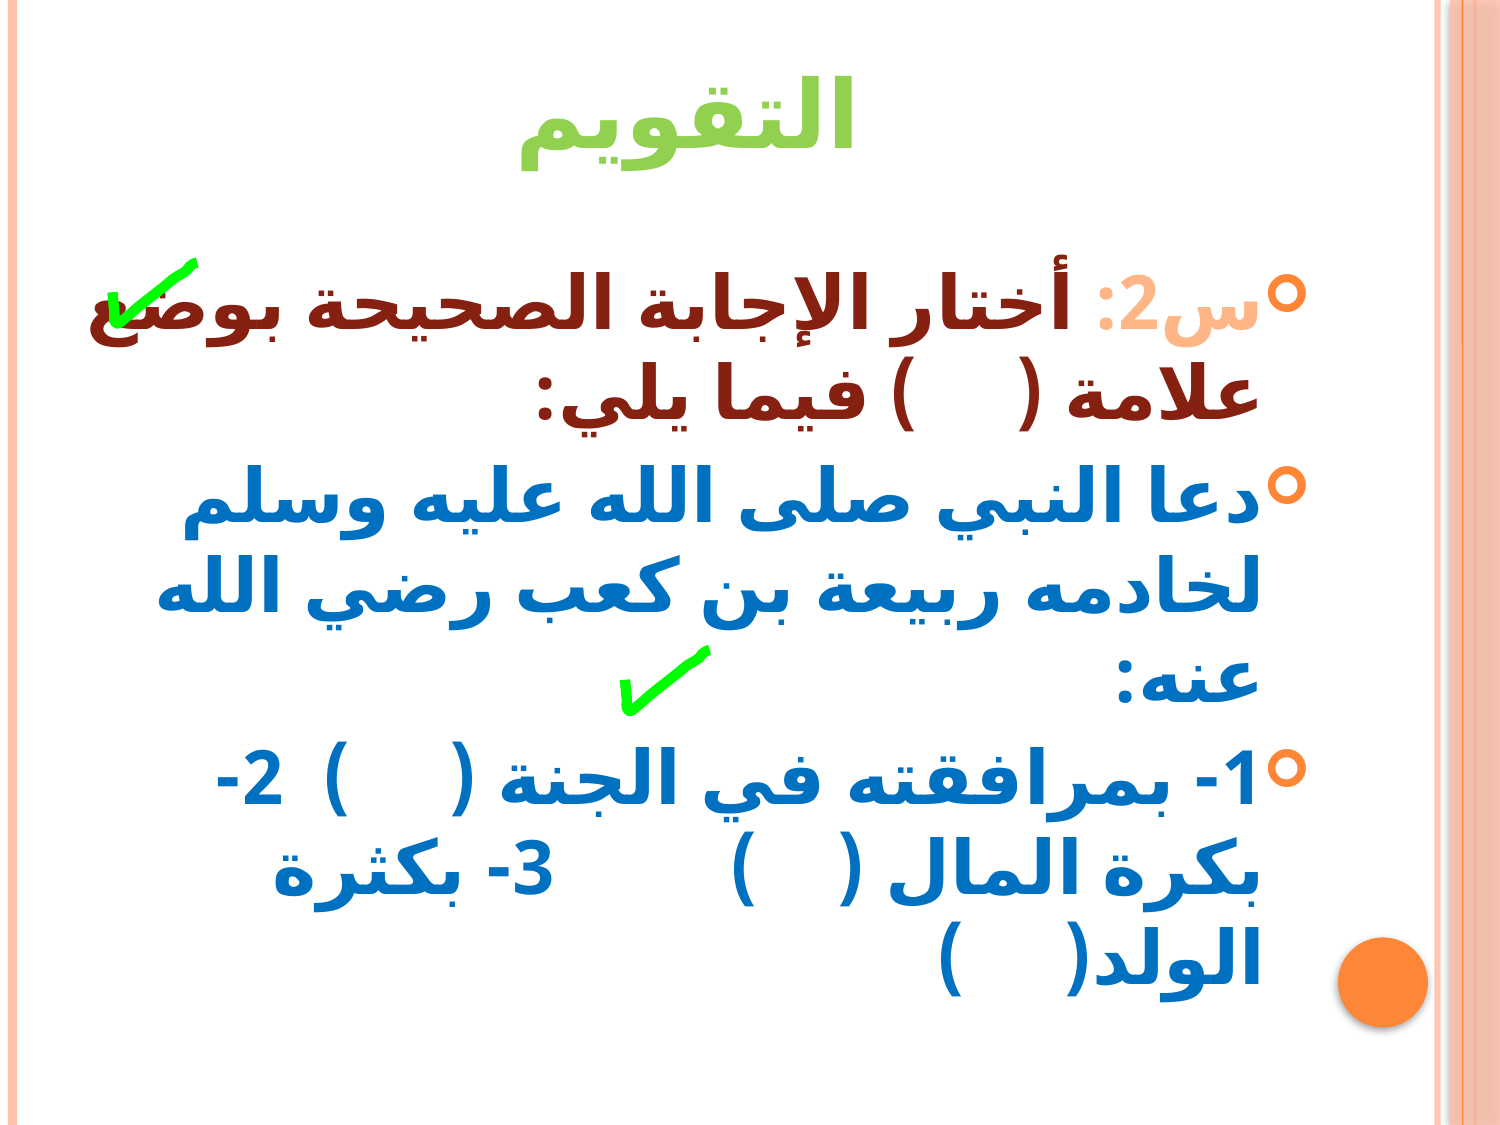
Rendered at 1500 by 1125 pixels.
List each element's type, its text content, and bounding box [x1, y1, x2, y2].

list س2: أختار الإجابة الصحيحة بوضع علامة ( ) فيما يلي: دعا النبي صلى الله عليه وسلم لخادمه ربيعة بن كعب رضي الله عنه: 1- بمرافقته في الجنة ( ) 2- بكرة المال ( ) 3- بكثرة الولد( ) [50, 174, 1325, 1062]
title التقويم [75, 45, 1300, 174]
text_box [111, 261, 198, 325]
text_box [623, 648, 711, 713]
